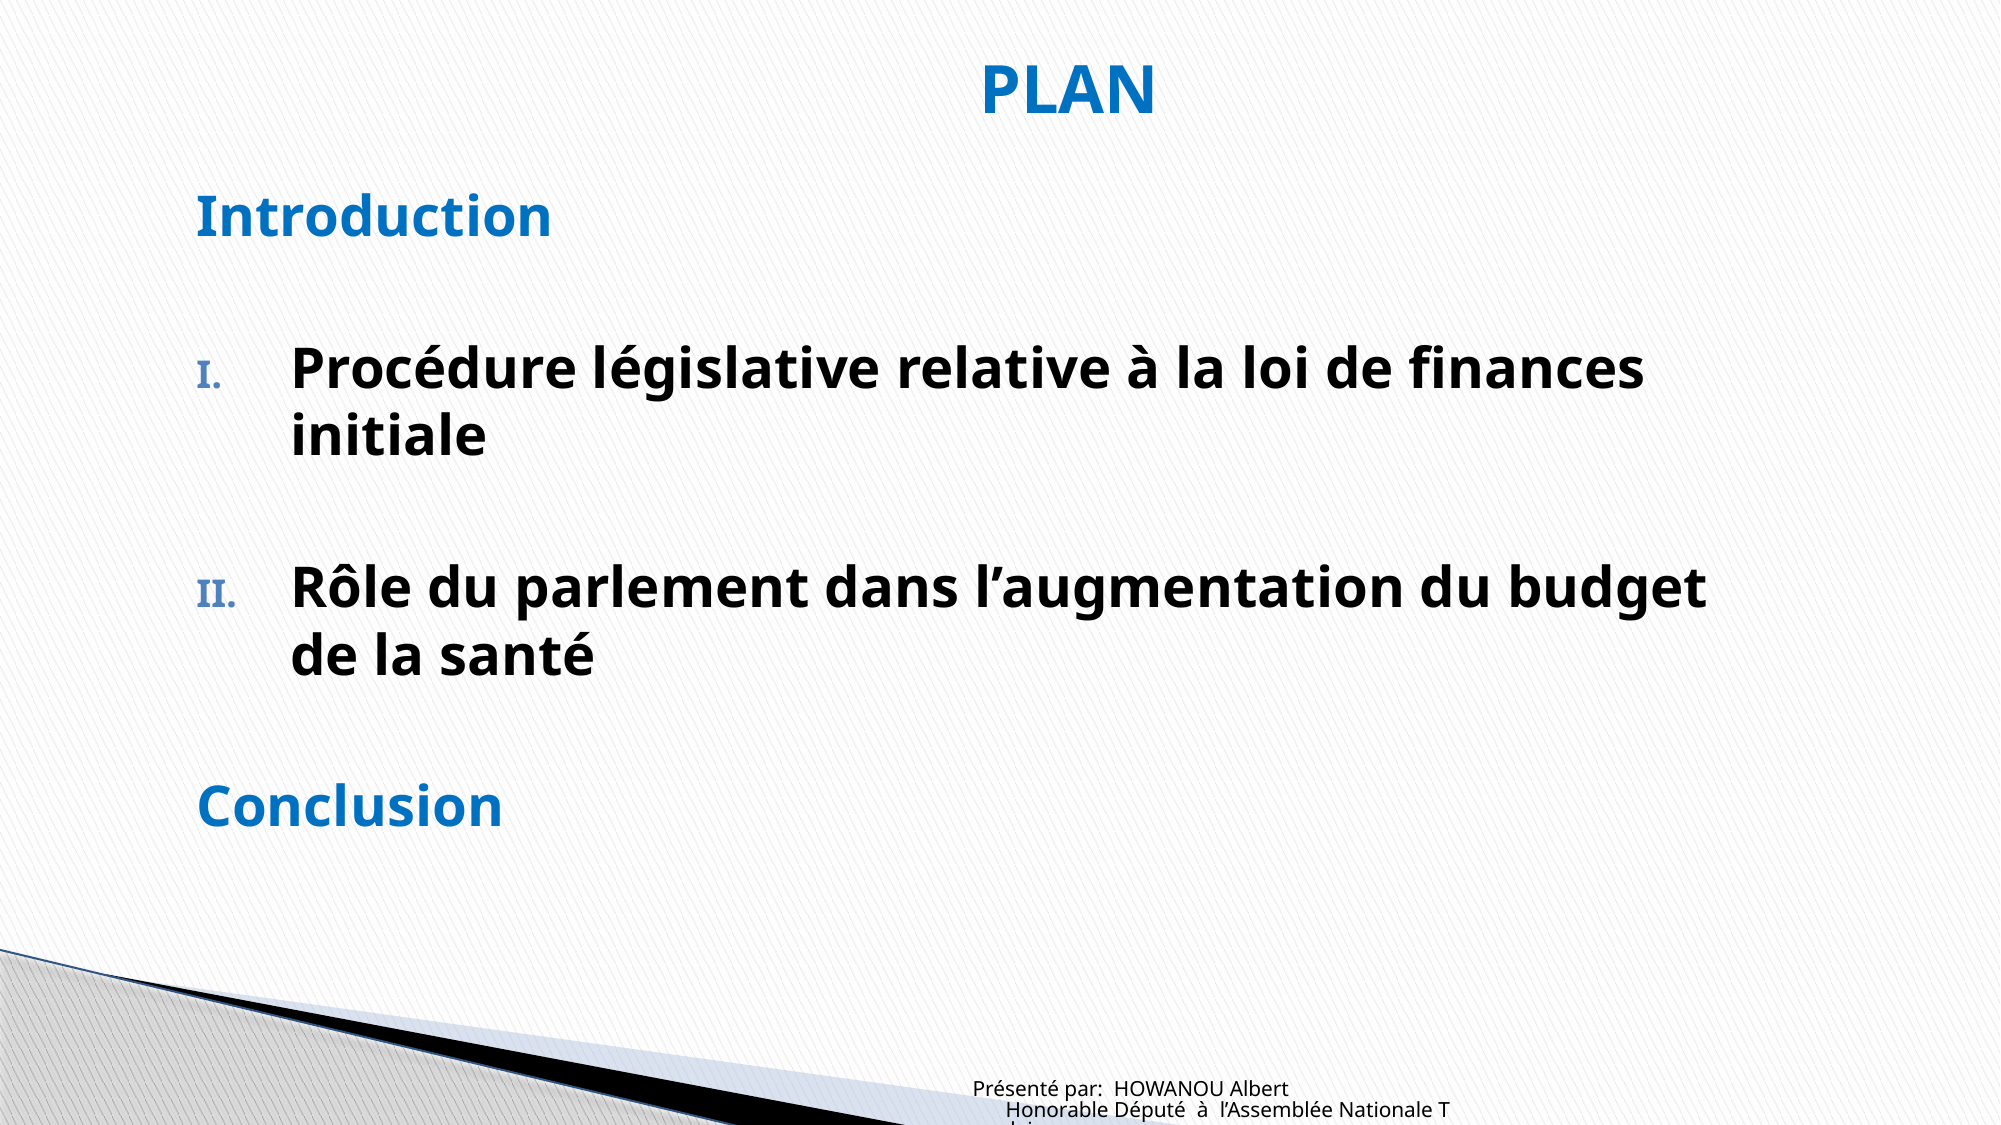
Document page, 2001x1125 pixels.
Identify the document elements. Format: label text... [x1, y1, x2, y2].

text_box PLAN [964, 39, 1192, 134]
list Introduction Procédure législative relative à la loi de finances initiale Rôle du parlement dans l’augmentation du budget de la santé Conclusion [181, 97, 1775, 1014]
footer Présenté par: HOWANOU Albert Honorable Député à l’Assemblée Nationale Togolaise [957, 1051, 1473, 1112]
